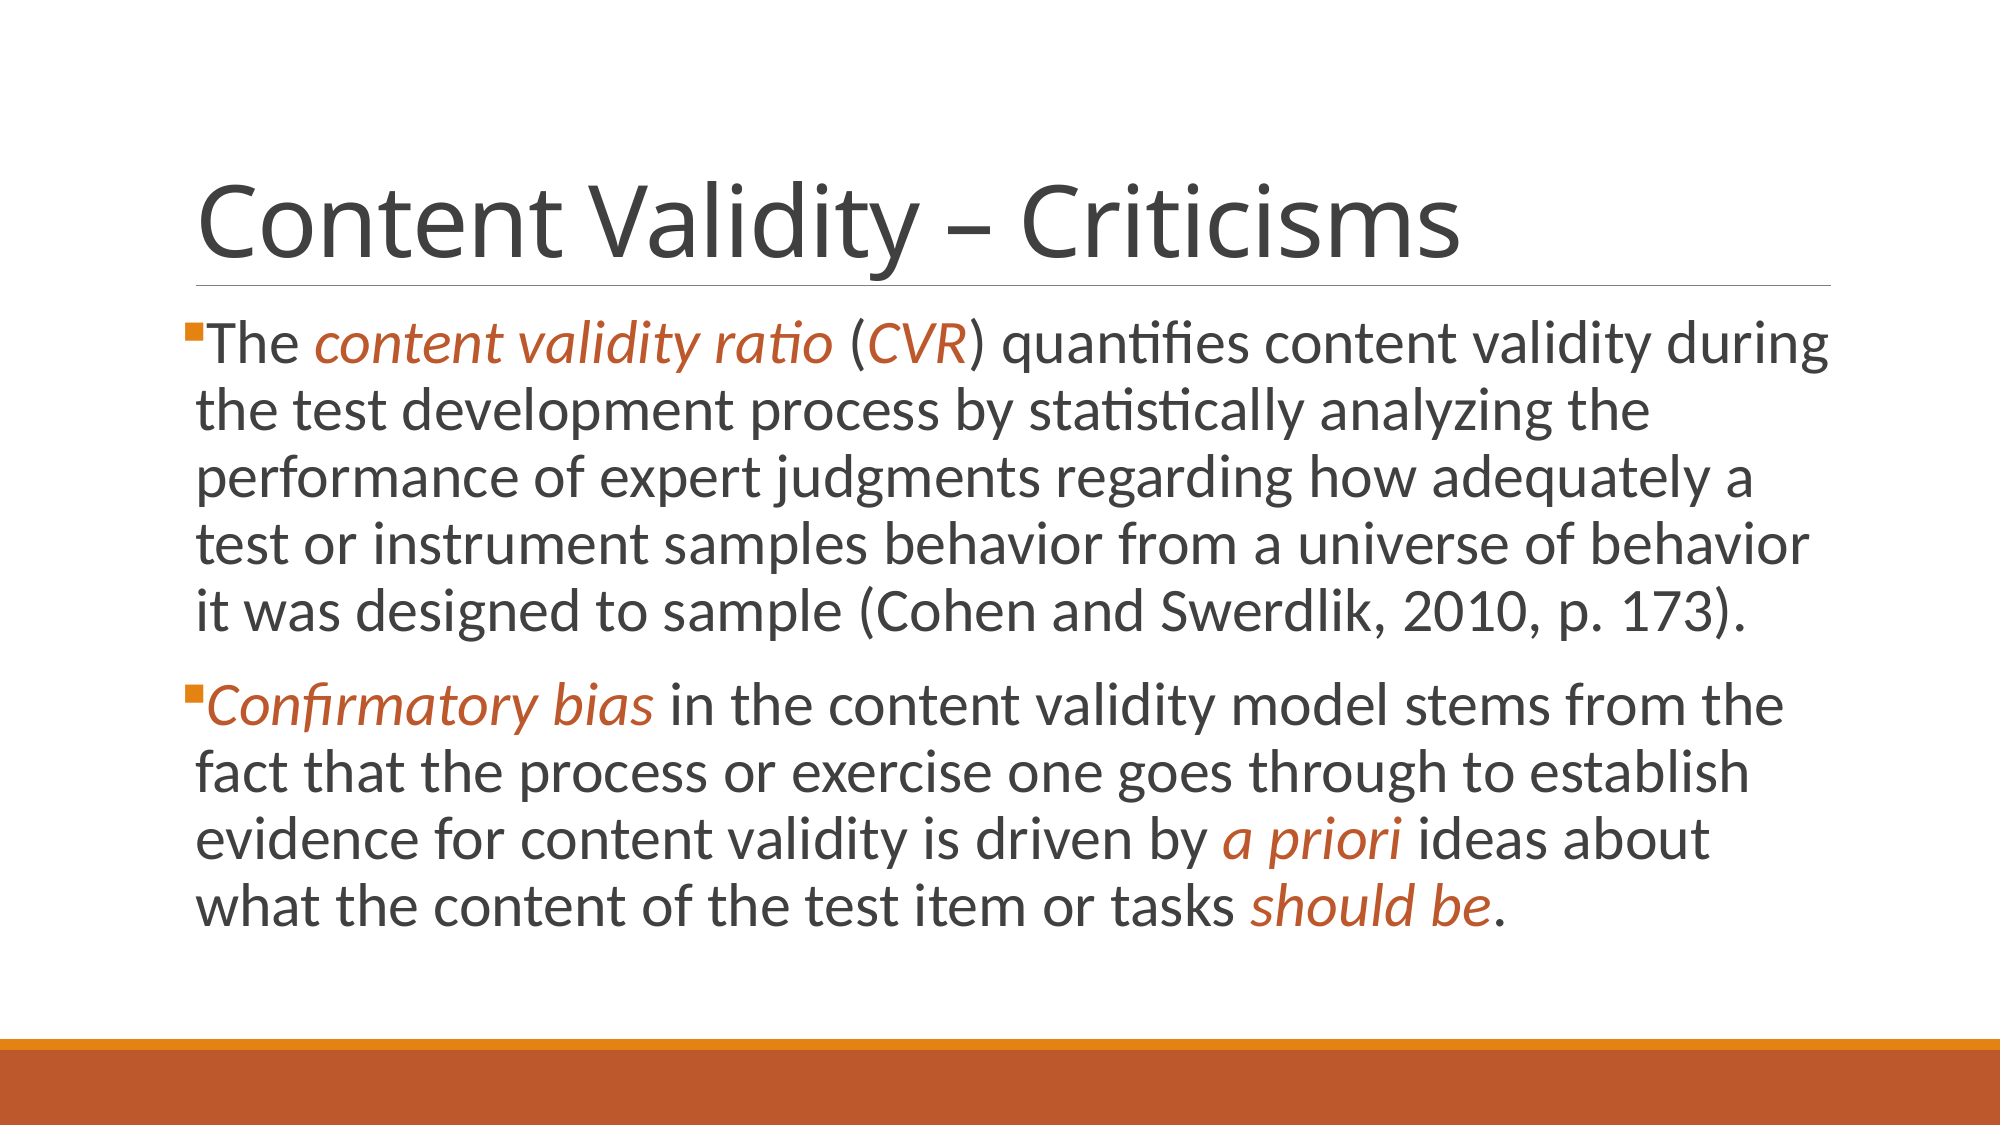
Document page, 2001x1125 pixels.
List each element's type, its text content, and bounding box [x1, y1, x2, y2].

list The content validity ratio (CVR) quantifies content validity during the test development process by statistically analyzing the performance of expert judgments regarding how adequately a test or instrument samples behavior from a universe of behavior it was designed to sample (Cohen and Swerdlik, 2010, p. 173). Confirmatory bias in the content validity model stems from the fact that the process or exercise one goes through to establish evidence for content validity is driven by a priori ideas about what the content of the test item or tasks should be. [180, 302, 1830, 963]
title Content Validity – Criticisms [180, 47, 1830, 285]
